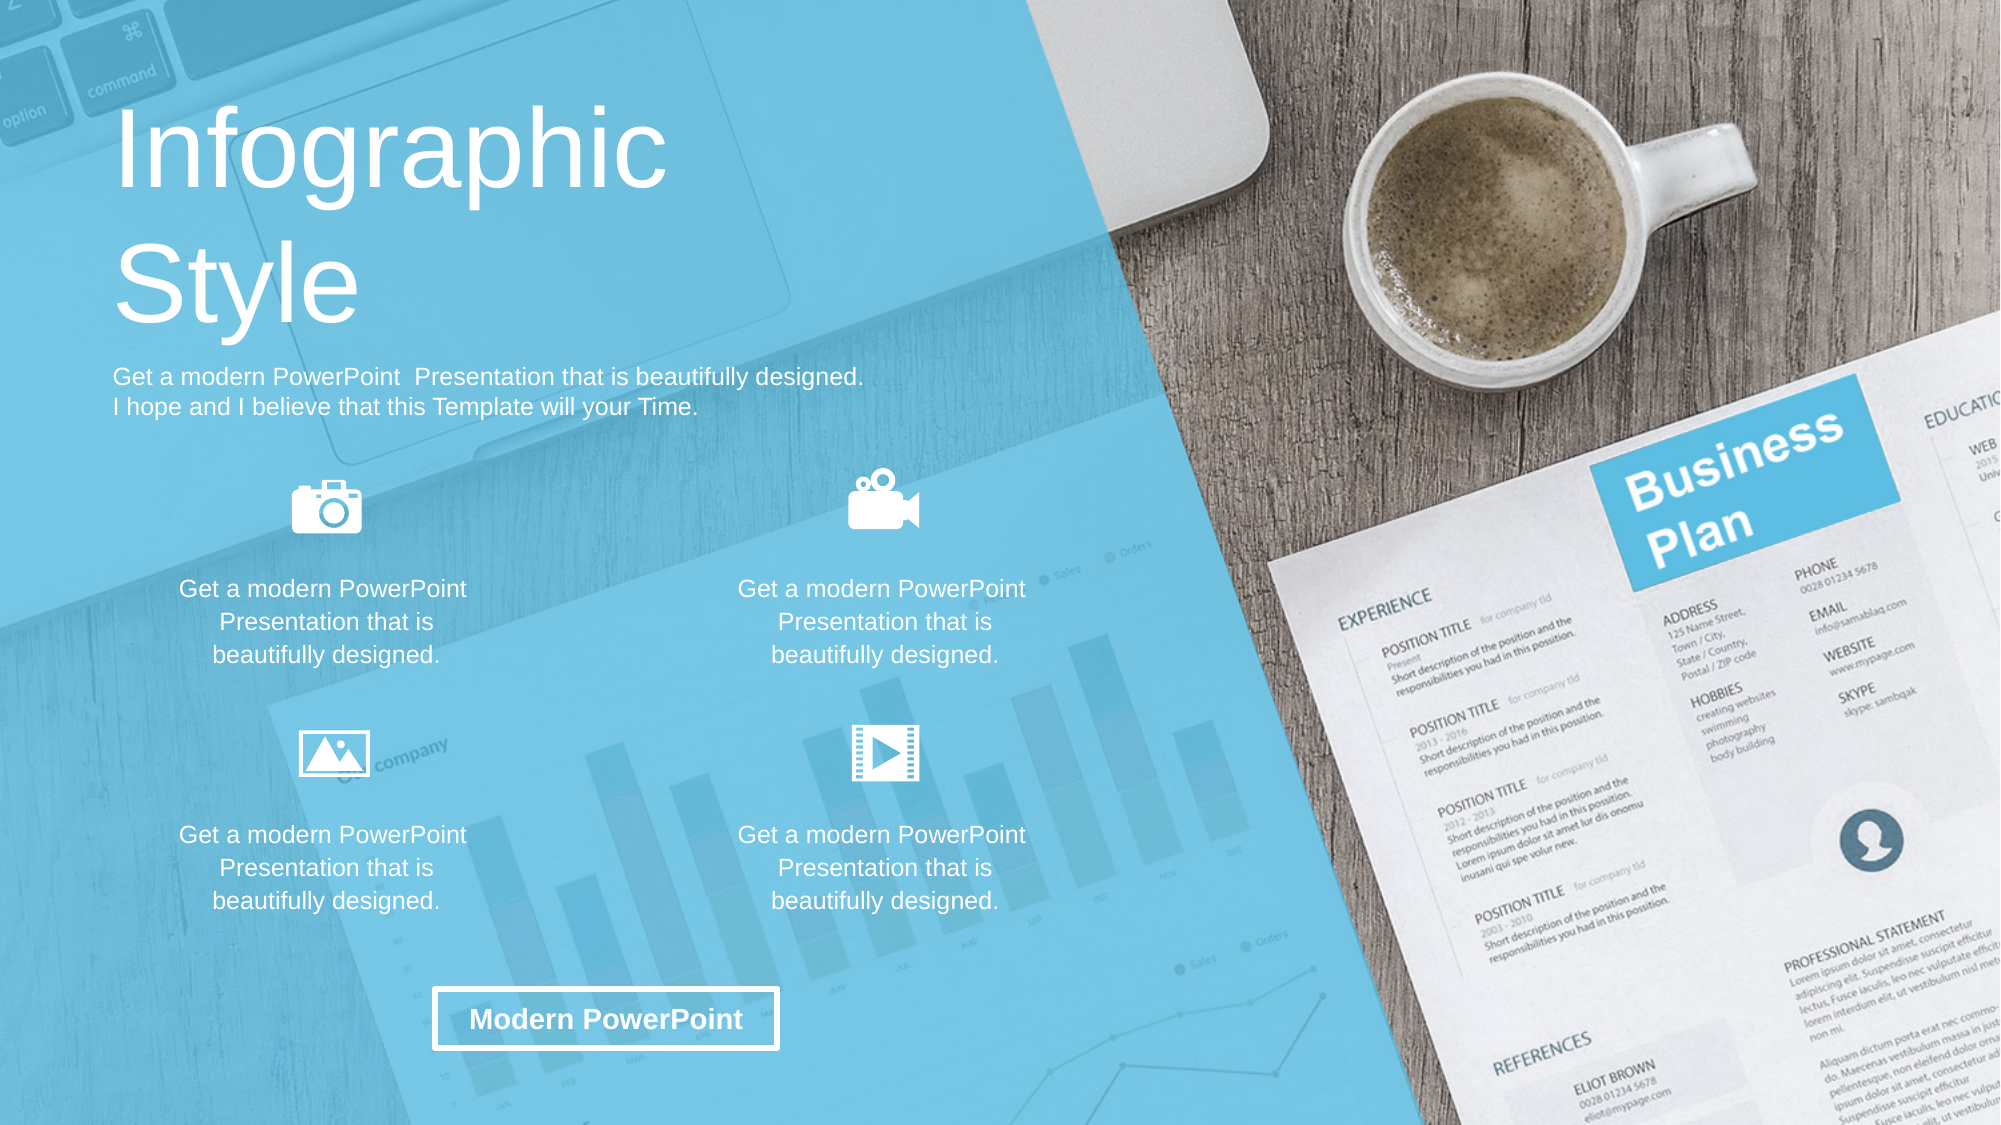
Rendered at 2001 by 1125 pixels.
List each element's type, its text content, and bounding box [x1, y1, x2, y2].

text_box Get a modern PowerPoint Presentation that is beautifully designed. I hope and I believe that this Template will your Time. [97, 353, 890, 429]
text_box [847, 466, 921, 531]
text_box [298, 729, 371, 778]
text_box Modern PowerPoint [435, 988, 778, 1048]
picture [0, 0, 2001, 1125]
text_box Get a modern PowerPoint Presentation that is beautifully designed. [153, 562, 501, 676]
text_box Get a modern PowerPoint Presentation that is beautifully designed. [712, 562, 1059, 676]
text_box [851, 724, 920, 782]
text_box Get a modern PowerPoint Presentation that is beautifully designed. [153, 808, 501, 922]
text_box Get a modern PowerPoint Presentation that is beautifully designed. [712, 808, 1059, 922]
text_box [290, 478, 363, 535]
text_box Infographic Style [97, 67, 894, 352]
